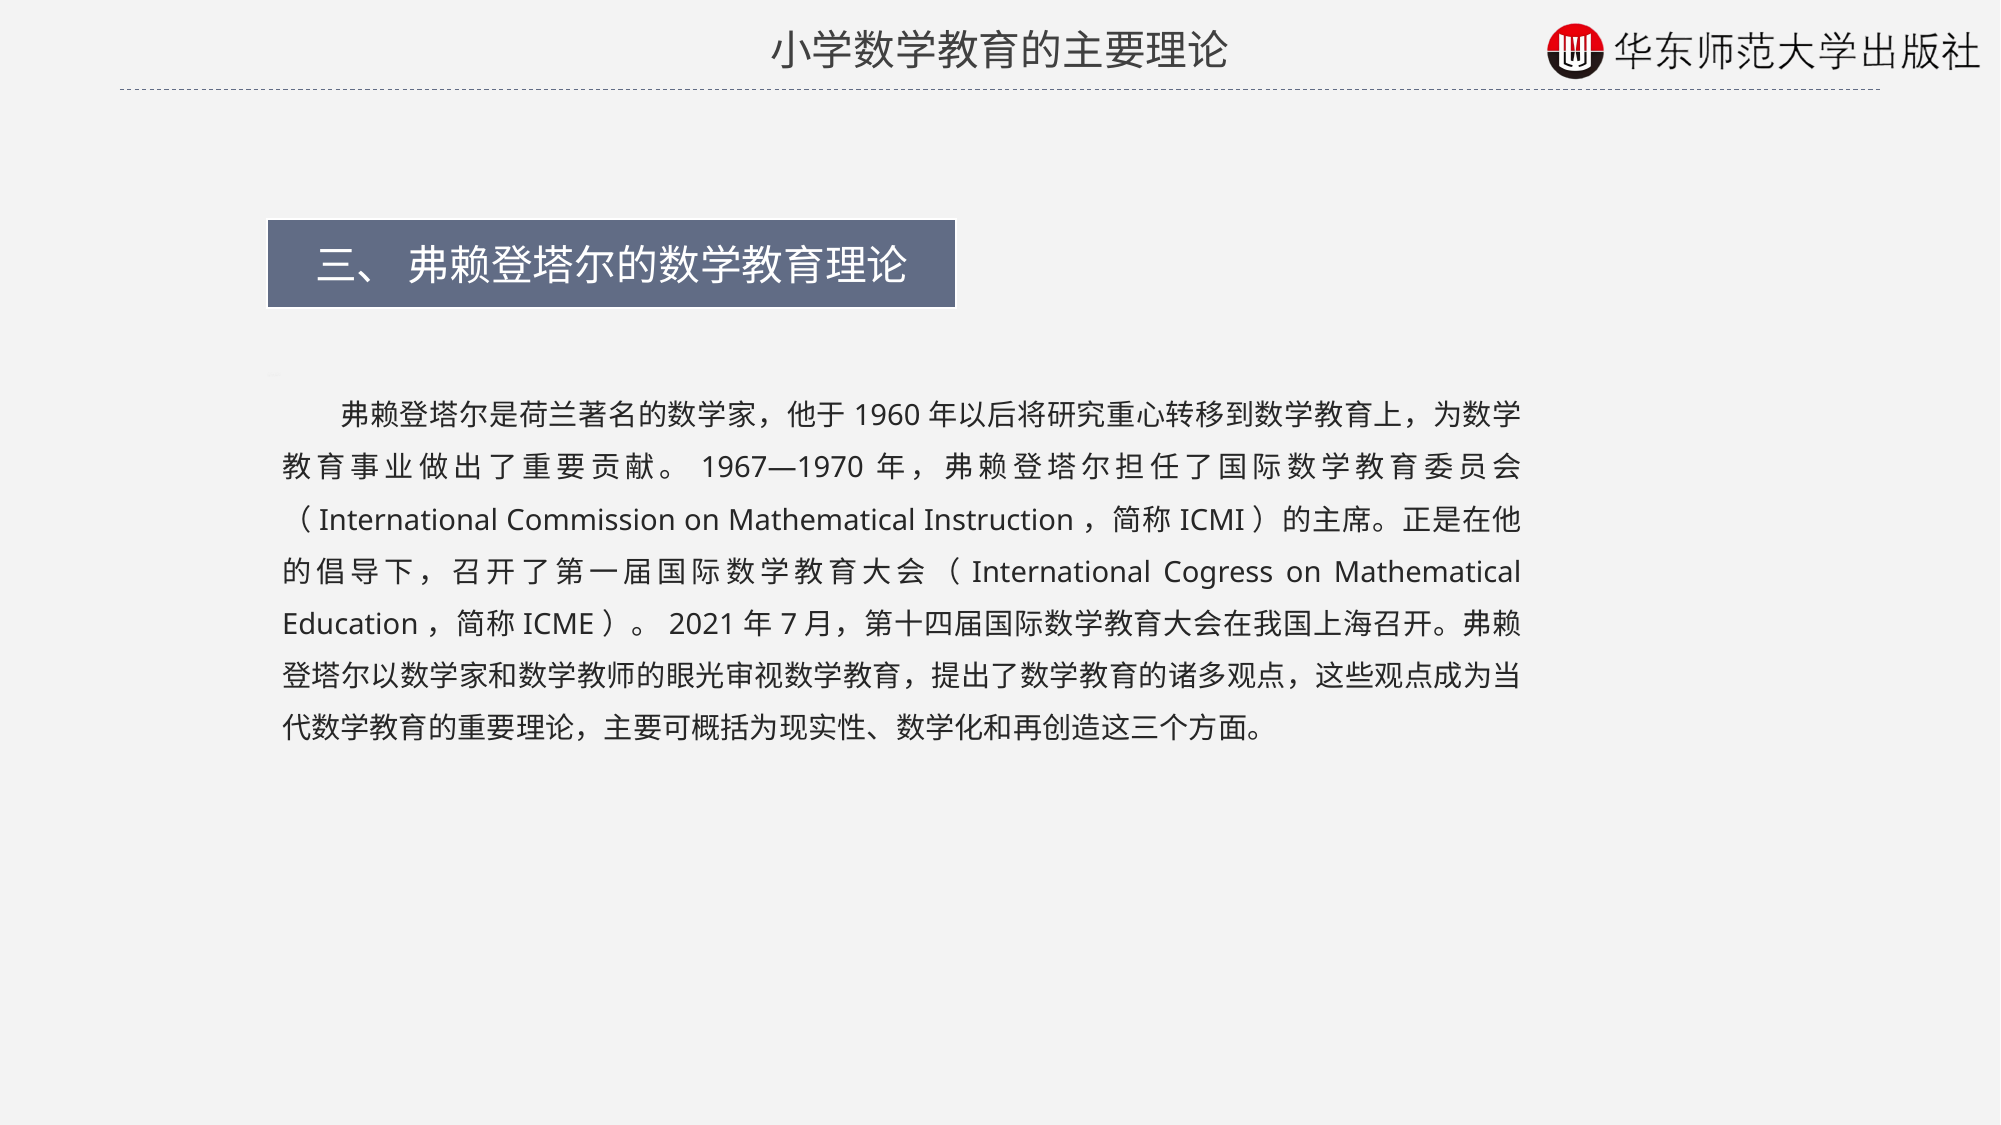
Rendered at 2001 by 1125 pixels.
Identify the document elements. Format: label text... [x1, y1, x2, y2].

text_box 弗赖登塔尔是荷兰著名的数学家，他于1960年以后将研究重心转移到数学教育上，为数学教育事业做出了重要贡献。1967—1970年，弗赖登塔尔担任了国际数学教育委员会（International Commission on Mathematical Instruction，简称ICMI）的主席。正是在他的倡导下，召开了第一届国际数学教育大会（International Cogress on Mathematical Education，简称ICME）。2021年7月，第十四届国际数学教育大会在我国上海召开。弗赖登塔尔以数学家和数学教师的眼光审视数学教育，提出了数学教育的诸多观点，这些观点成为当代数学教育的重要理论，主要可概括为现实性、数学化和再创造这三个方面。 [267, 372, 1537, 752]
text_box 三、 弗赖登塔尔的数学教育理论 [266, 218, 957, 309]
text_box 小学数学教育的主要理论 [680, 23, 1320, 74]
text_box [1536, 13, 1989, 83]
